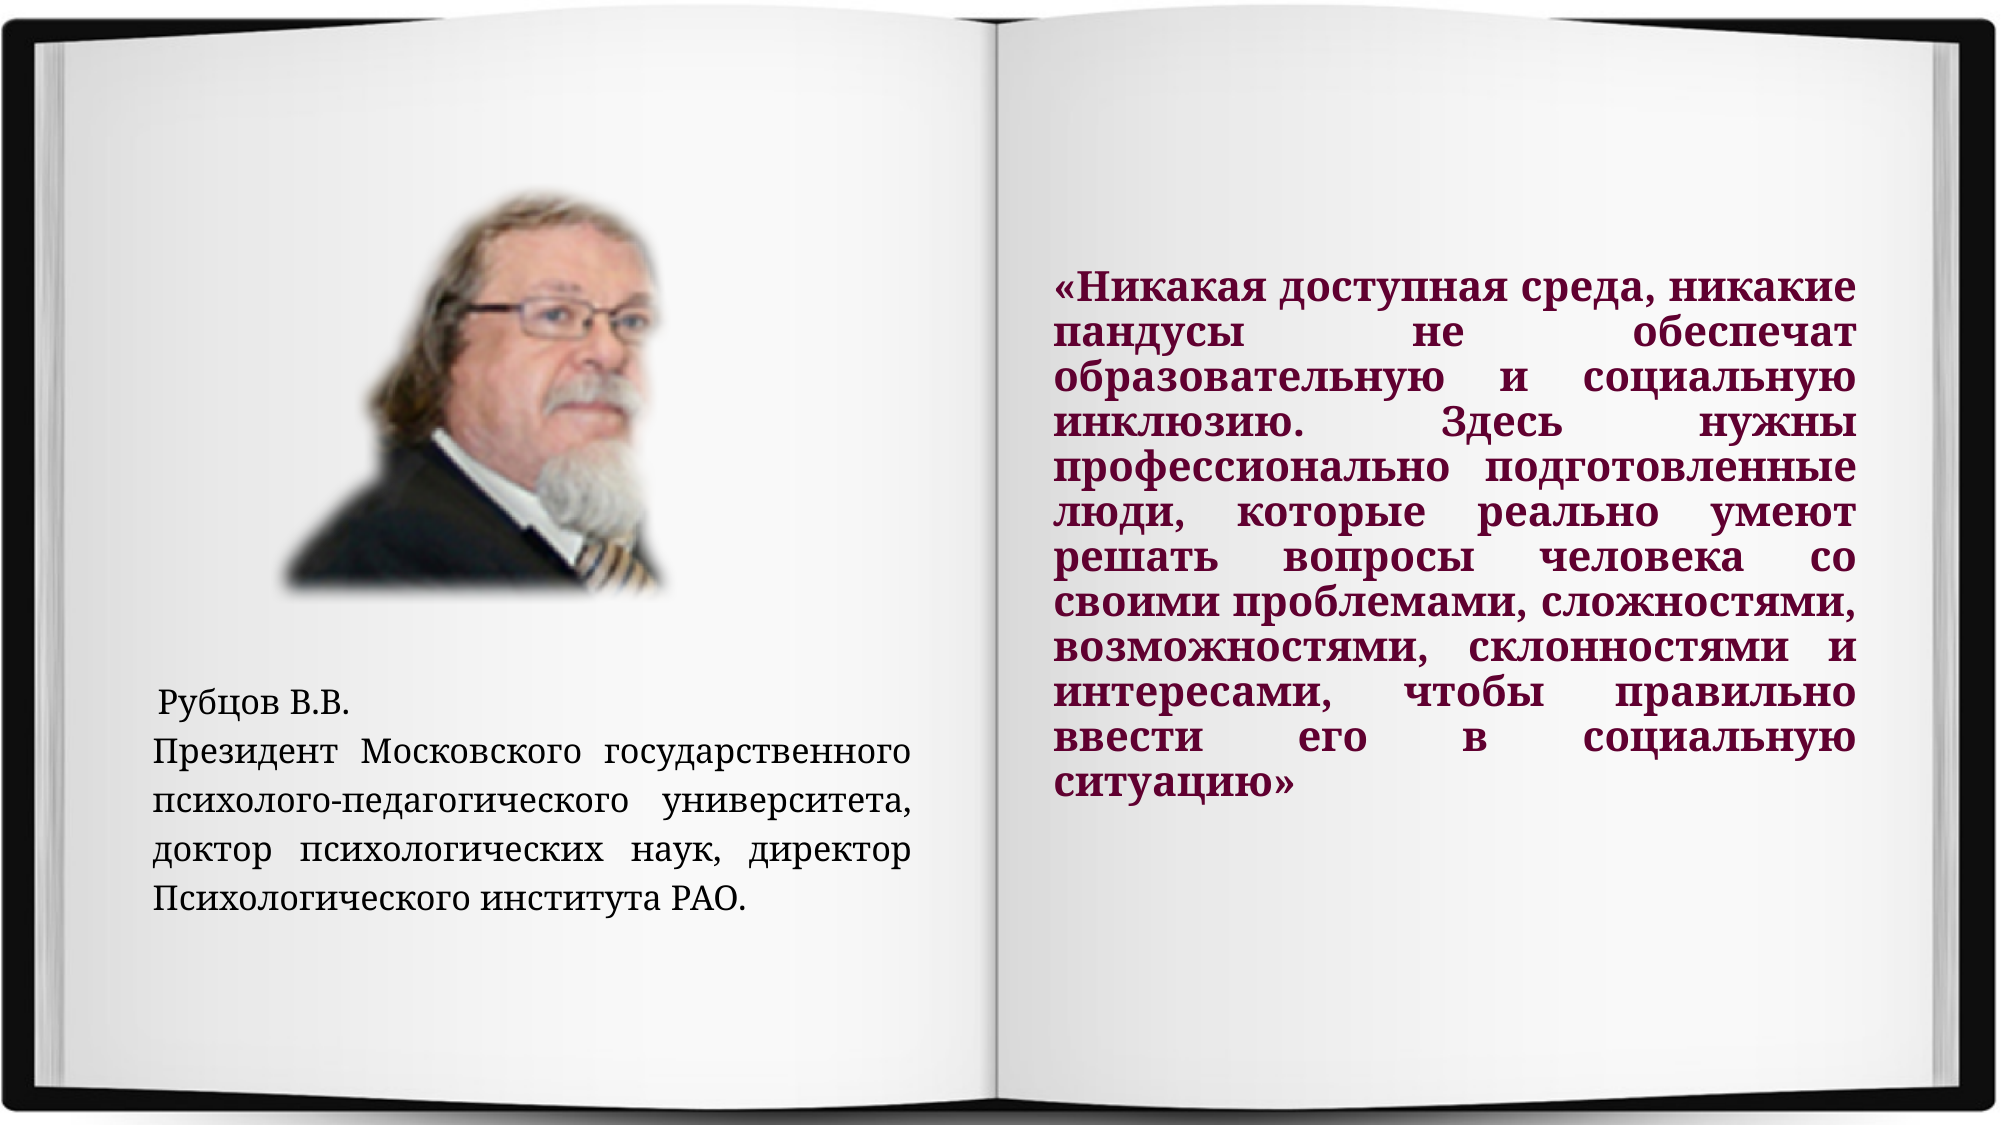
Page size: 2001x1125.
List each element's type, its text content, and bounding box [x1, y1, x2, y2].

list Рубцов В.В. Президент Московского государственного психолого-педагогического университета, доктор психологических наук, директор Психологического института РАО. [137, 664, 928, 963]
title «Никакая доступная среда, никакие пандусы не обеспечат образовательную и социальную инклюзию. Здесь нужны профессионально подготовленные люди, которые реально умеют решать вопросы человека со своими проблемами, сложностями, возможностями, склонностями и интересами, чтобы правильно ввести его в социальную ситуацию» [1038, 280, 1872, 814]
picture [0, 0, 2001, 1125]
